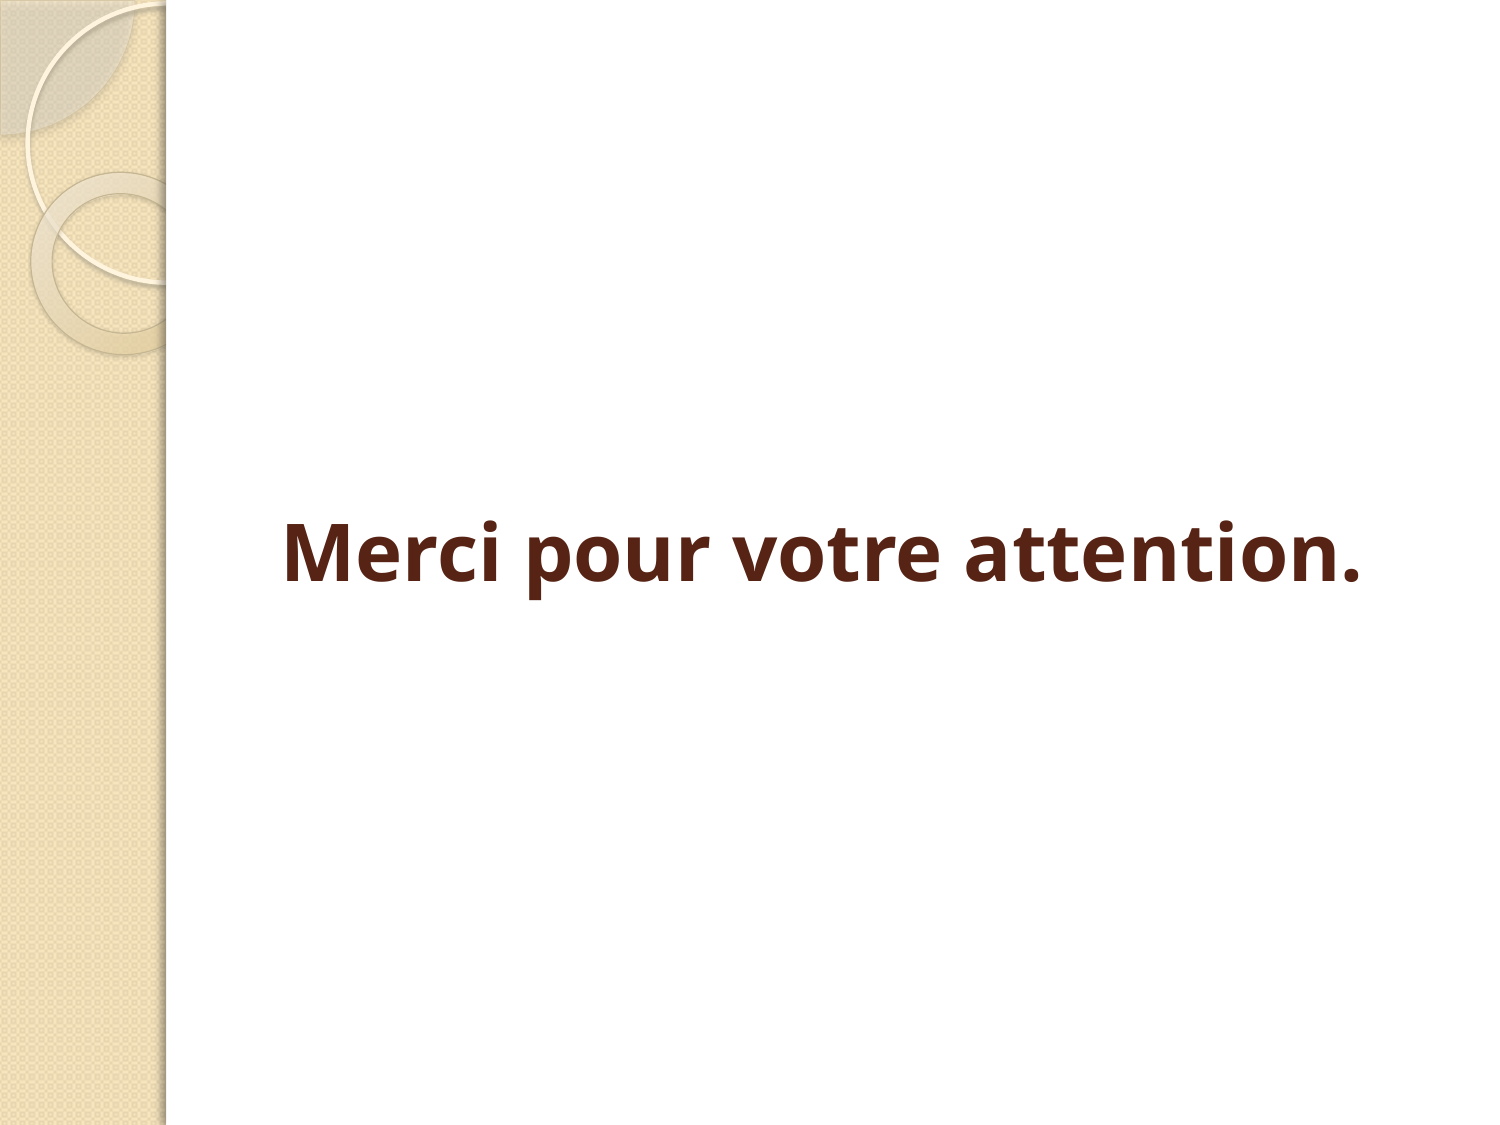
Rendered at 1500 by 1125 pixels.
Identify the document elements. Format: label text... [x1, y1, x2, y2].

title Merci pour votre attention. [265, 456, 1424, 644]
